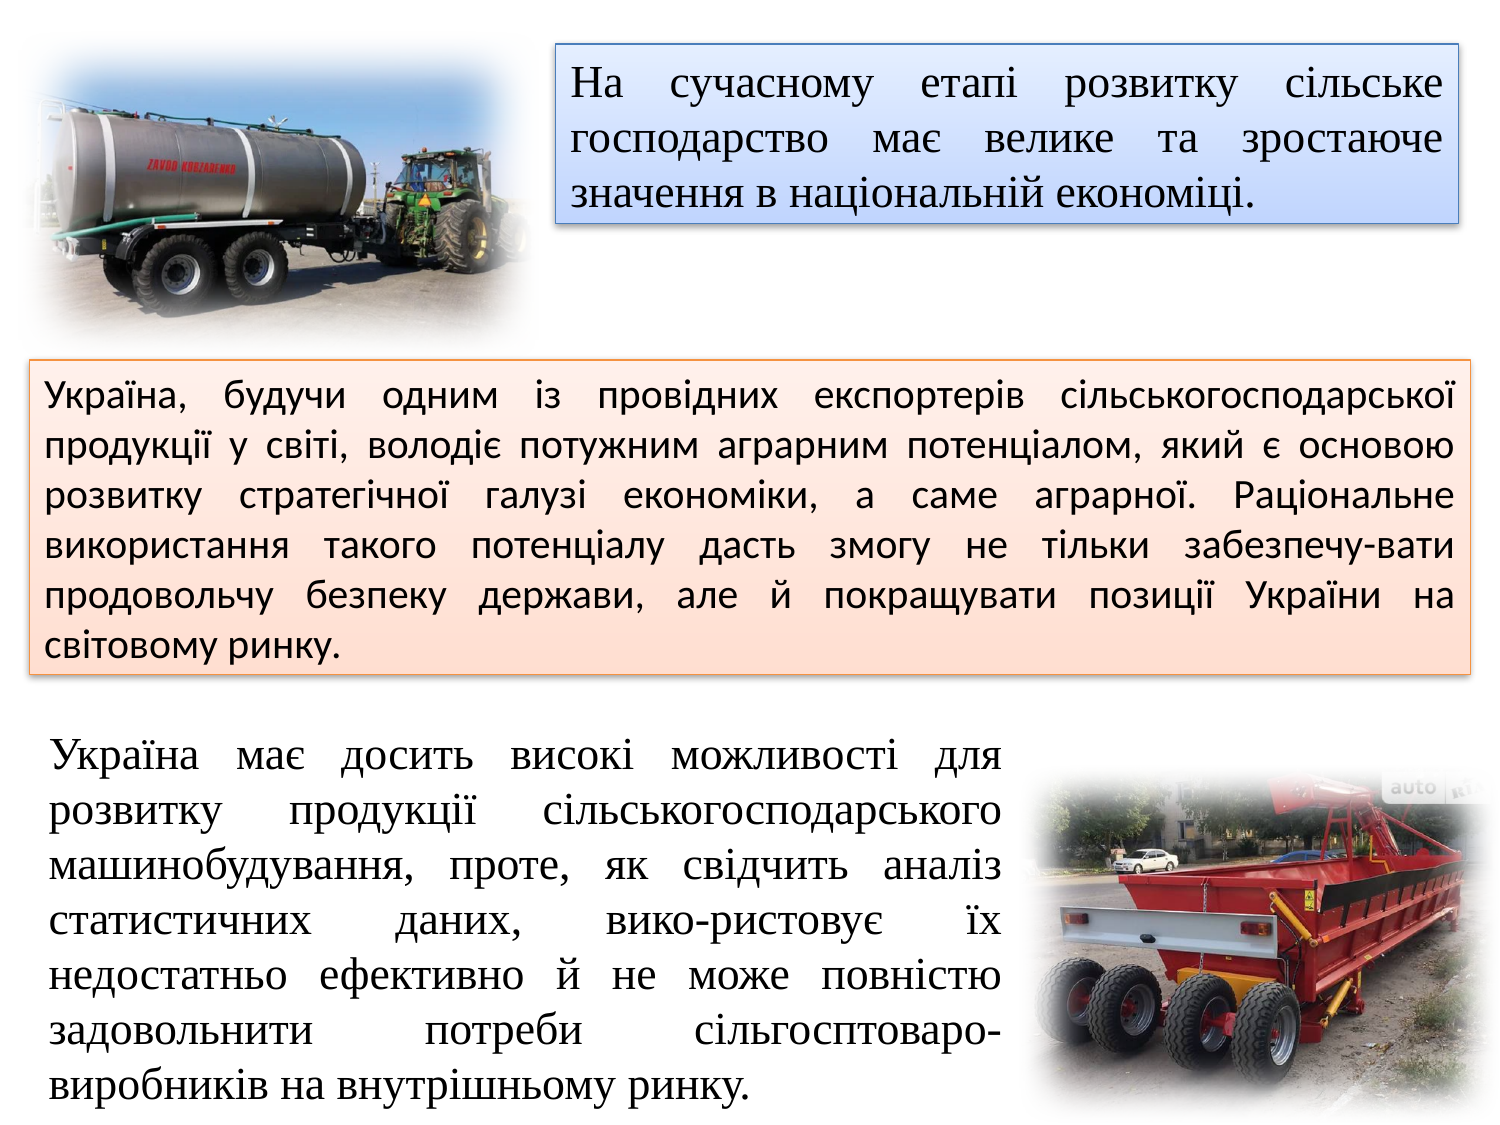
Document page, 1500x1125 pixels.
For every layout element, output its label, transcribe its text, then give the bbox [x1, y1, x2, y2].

text_box На сучасному етапі розвитку сільське господарство має велике та зростаюче значення в національній економіці. [555, 43, 1459, 224]
picture [1017, 763, 1500, 1125]
picture [17, 30, 540, 361]
text_box Україна має досить високі можливості для розвитку продукції сільськогосподарського машинобудування, проте, як свідчить аналіз статистичних даних, вико-ристовує їх недостатньо ефективно й не може повністю задовольнити потреби сільгосптоваро-виробників на внутрішньому ринку. [33, 716, 1018, 1116]
text_box Україна, будучи одним із провідних експортерів сільськогосподарської продукції у світі, володіє потужним аграрним потенціалом, який є основою розвитку стратегічної галузі економіки, а саме аграрної. Раціональне використання такого потенціалу дасть змогу не тільки забезпечу-вати продовольчу безпеку держави, але й покращувати позиції України на світовому ринку. [29, 359, 1471, 675]
